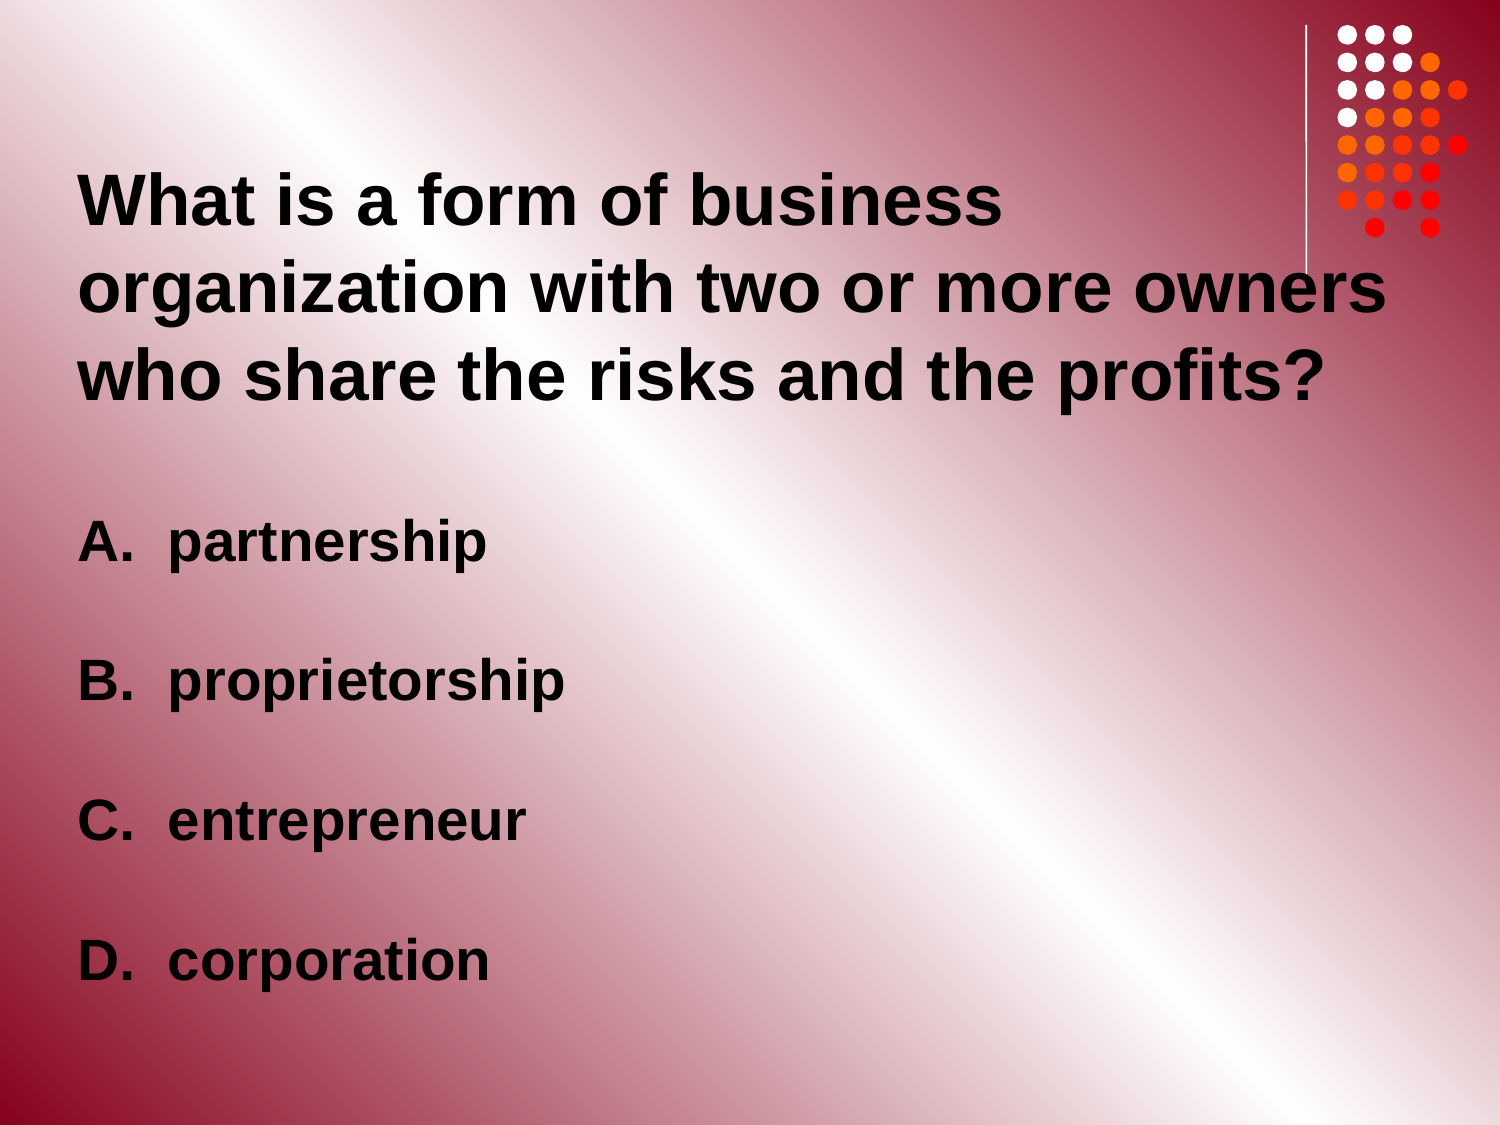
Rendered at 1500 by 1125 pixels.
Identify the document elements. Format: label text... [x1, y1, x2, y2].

text_box What is a form of business organization with two or more owners who share the risks and the profits? A. partnership B. proprietorship C. entrepreneur D. corporation [62, 962, 1438, 1125]
